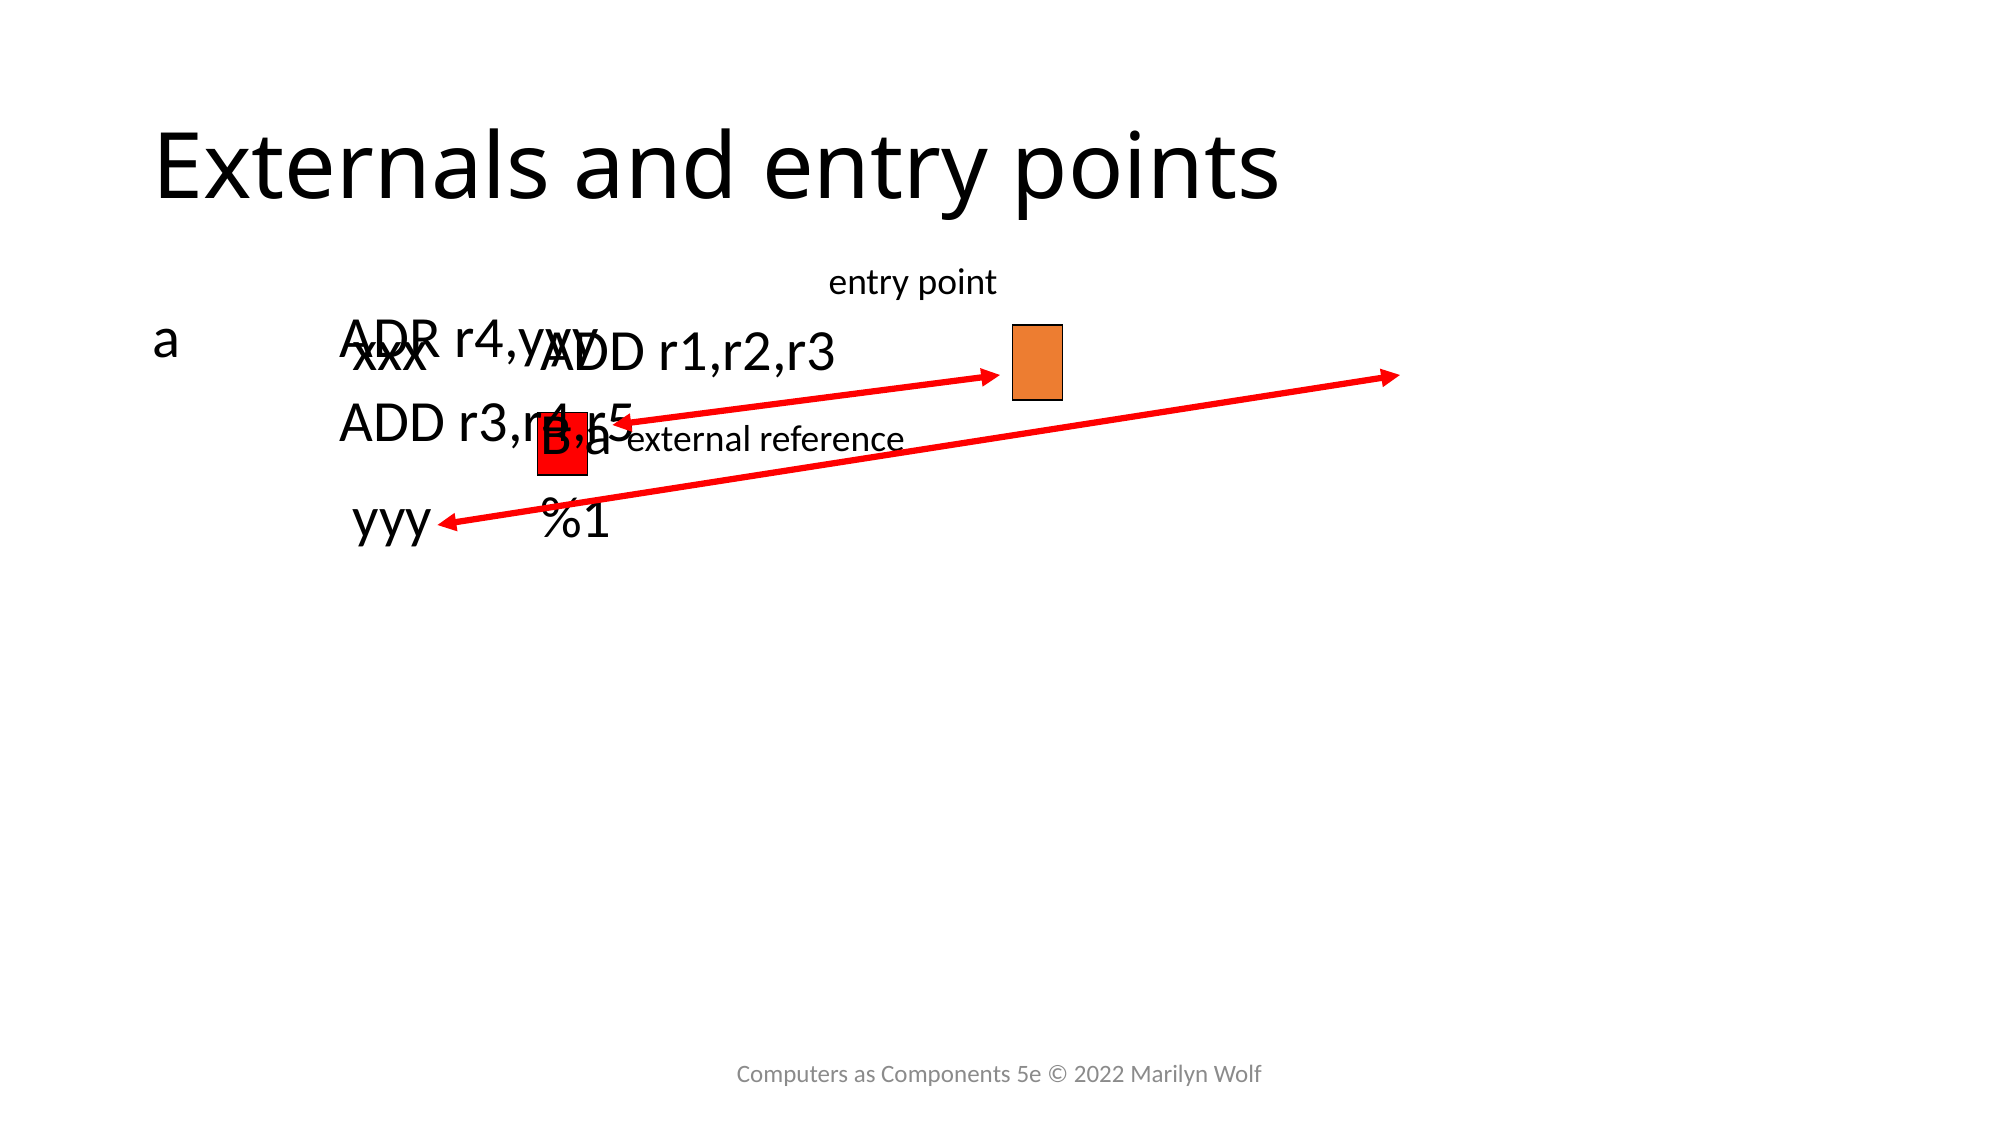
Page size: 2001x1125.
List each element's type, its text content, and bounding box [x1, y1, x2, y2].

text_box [537, 406, 923, 475]
text_box [923, 370, 1400, 450]
footer Computers as Components 5e © 2022 Marilyn Wolf [662, 1042, 1338, 1103]
list a ADR r4,yyy ADD r3,r4,r5 [137, 299, 1863, 1014]
title Externals and entry points [137, 59, 1863, 278]
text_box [812, 249, 1063, 400]
text_box [437, 475, 760, 530]
